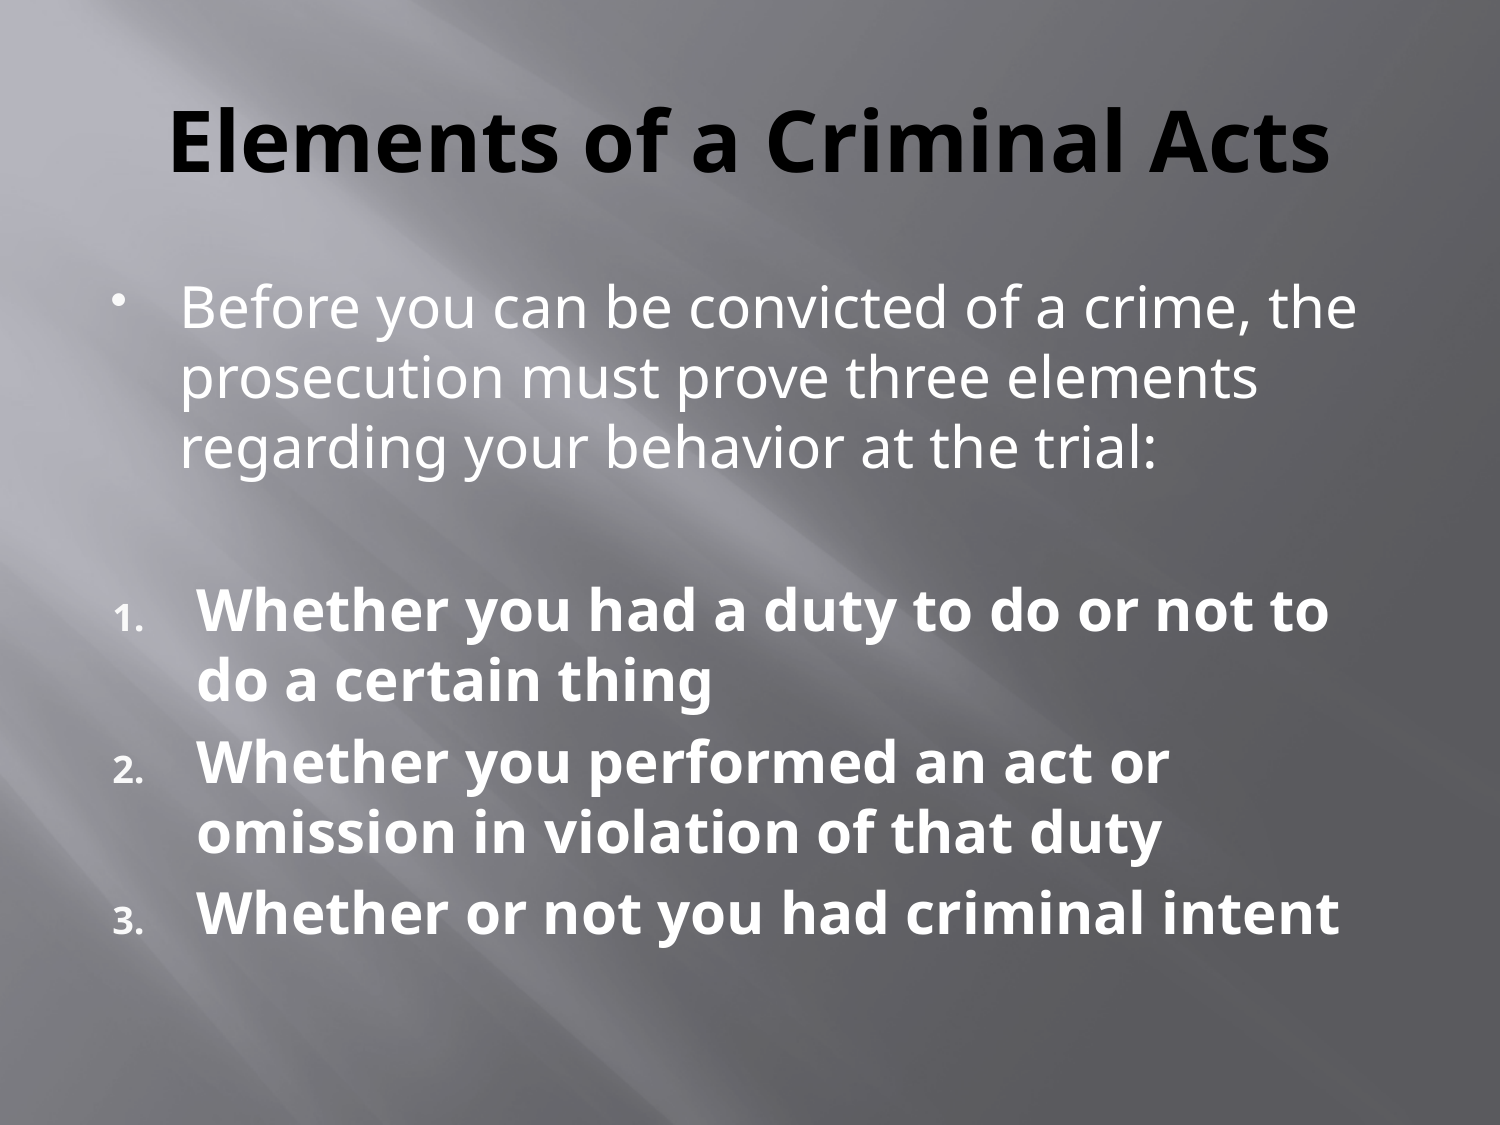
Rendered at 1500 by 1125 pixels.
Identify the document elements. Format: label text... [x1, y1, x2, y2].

title Elements of a Criminal Acts [75, 45, 1425, 233]
list Before you can be convicted of a crime, the prosecution must prove three elements regarding your behavior at the trial: Whether you had a duty to do or not to do a certain thing Whether you performed an act or omission in violation of that duty Whether or not you had criminal intent [75, 262, 1425, 1035]
